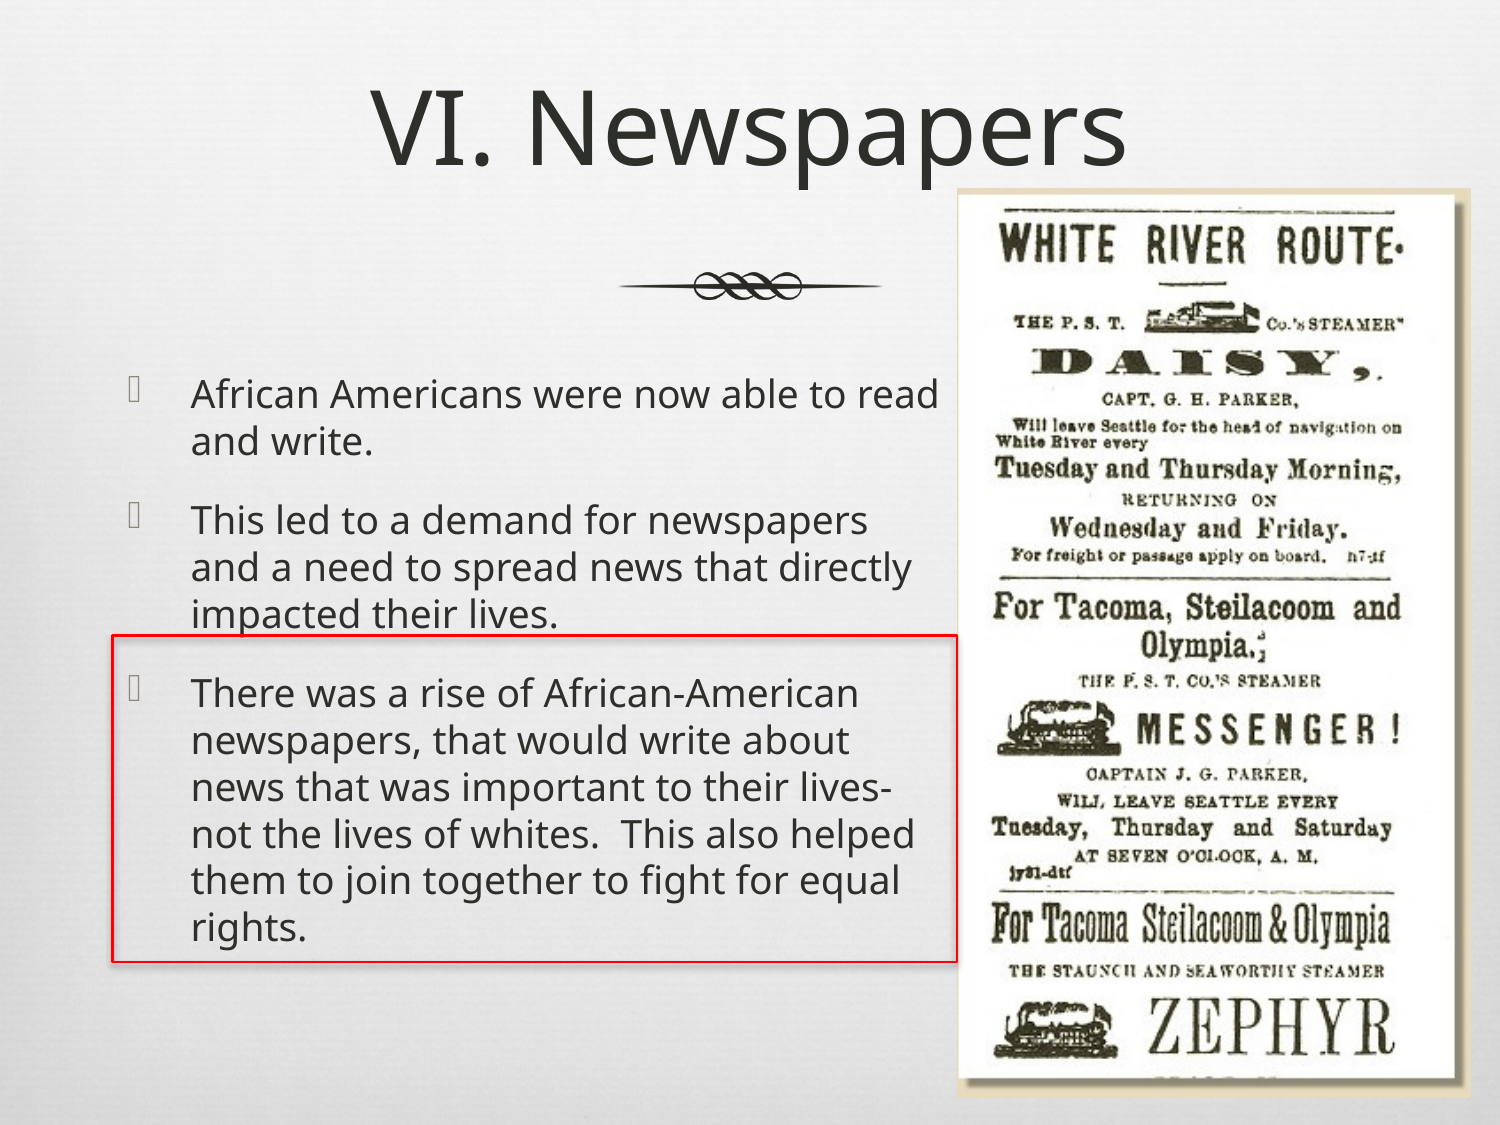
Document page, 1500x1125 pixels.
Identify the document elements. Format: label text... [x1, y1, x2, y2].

picture [615, 272, 885, 300]
text_box [111, 634, 950, 963]
list African Americans were now able to read and write. This led to a demand for newspapers and a need to spread news that directly impacted their lives. There was a rise of African-American newspapers, that would write about news that was important to their lives- not the lives of whites. This also helped them to join together to fight for equal rights. [112, 362, 950, 634]
title VI. Newspapers [112, 11, 1388, 236]
picture [956, 188, 1471, 1099]
